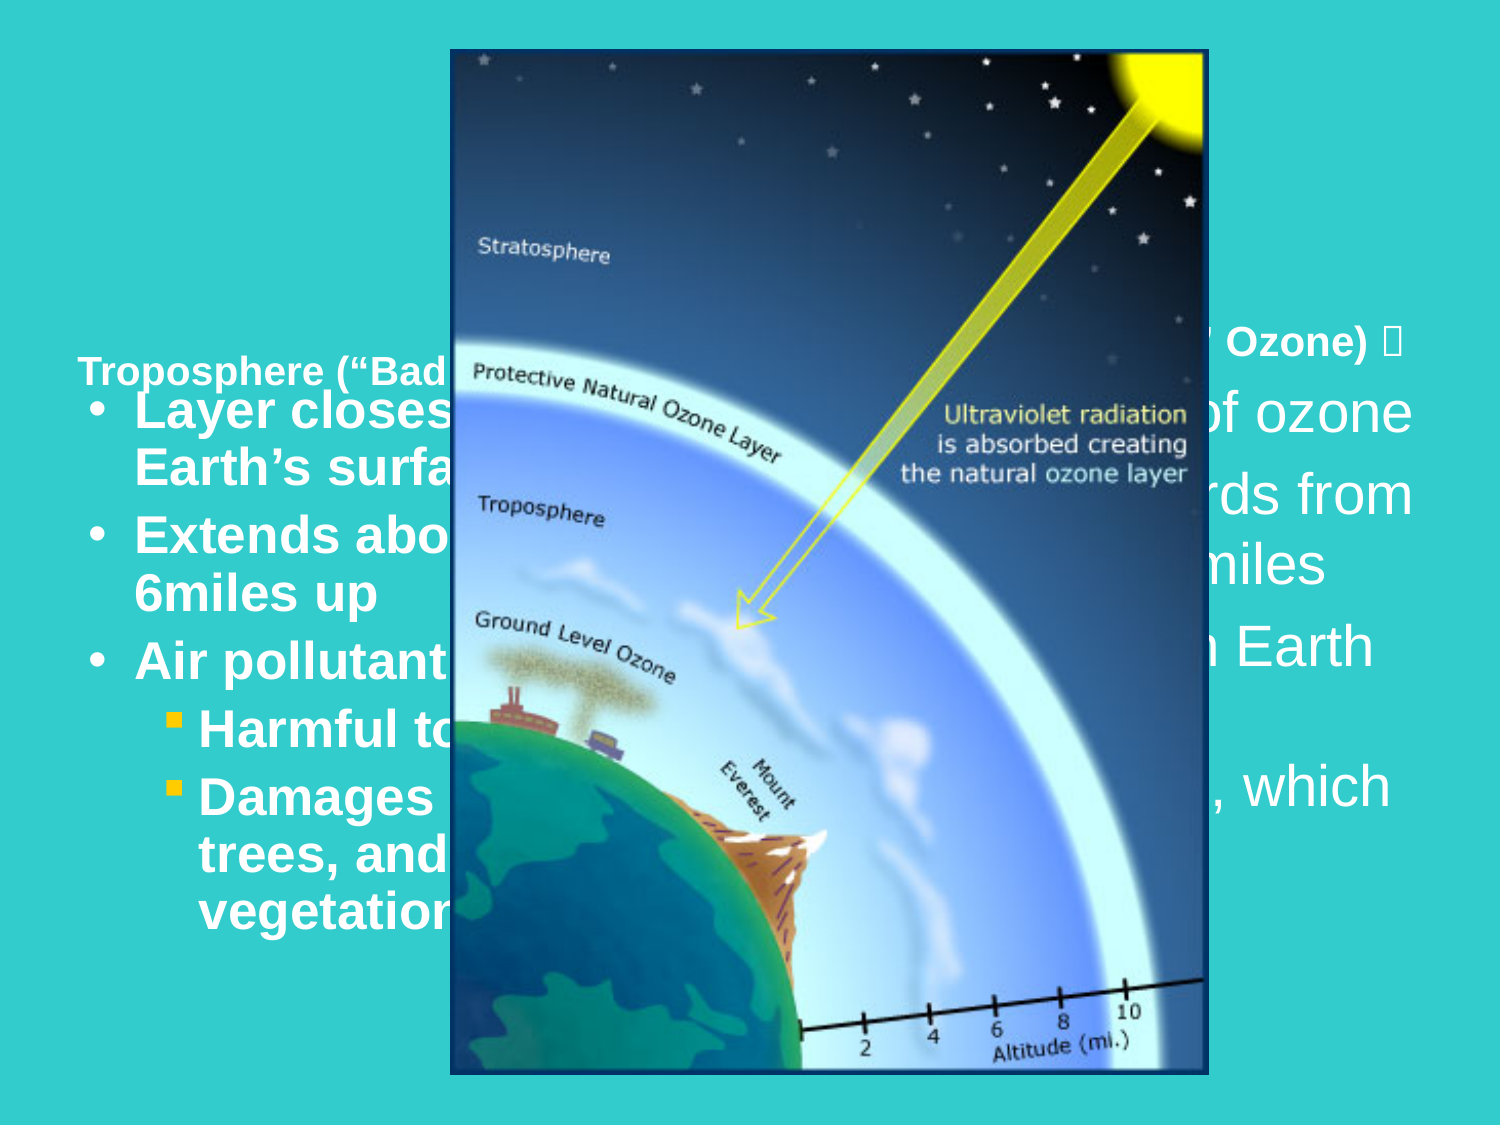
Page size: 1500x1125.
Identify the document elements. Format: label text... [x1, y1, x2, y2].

list Layer closest to Earth’s surface Extends about 6miles up Air pollutant Harmful to breathe Damages crops, trees, and other vegetation [0, 374, 444, 1009]
title Ozone Layers [49, 37, 1446, 256]
list Second layer of ozone Extends upwards from about 6 to 30 miles Protects life on Earth from the sun’s ultraviolet rays, which are harmful [1213, 366, 1451, 1001]
list Troposphere (“Bad” Ozone)  [62, 337, 444, 374]
picture [449, 49, 1209, 1076]
list Stratosphere (“Good” Ozone)  [1213, 312, 1426, 366]
